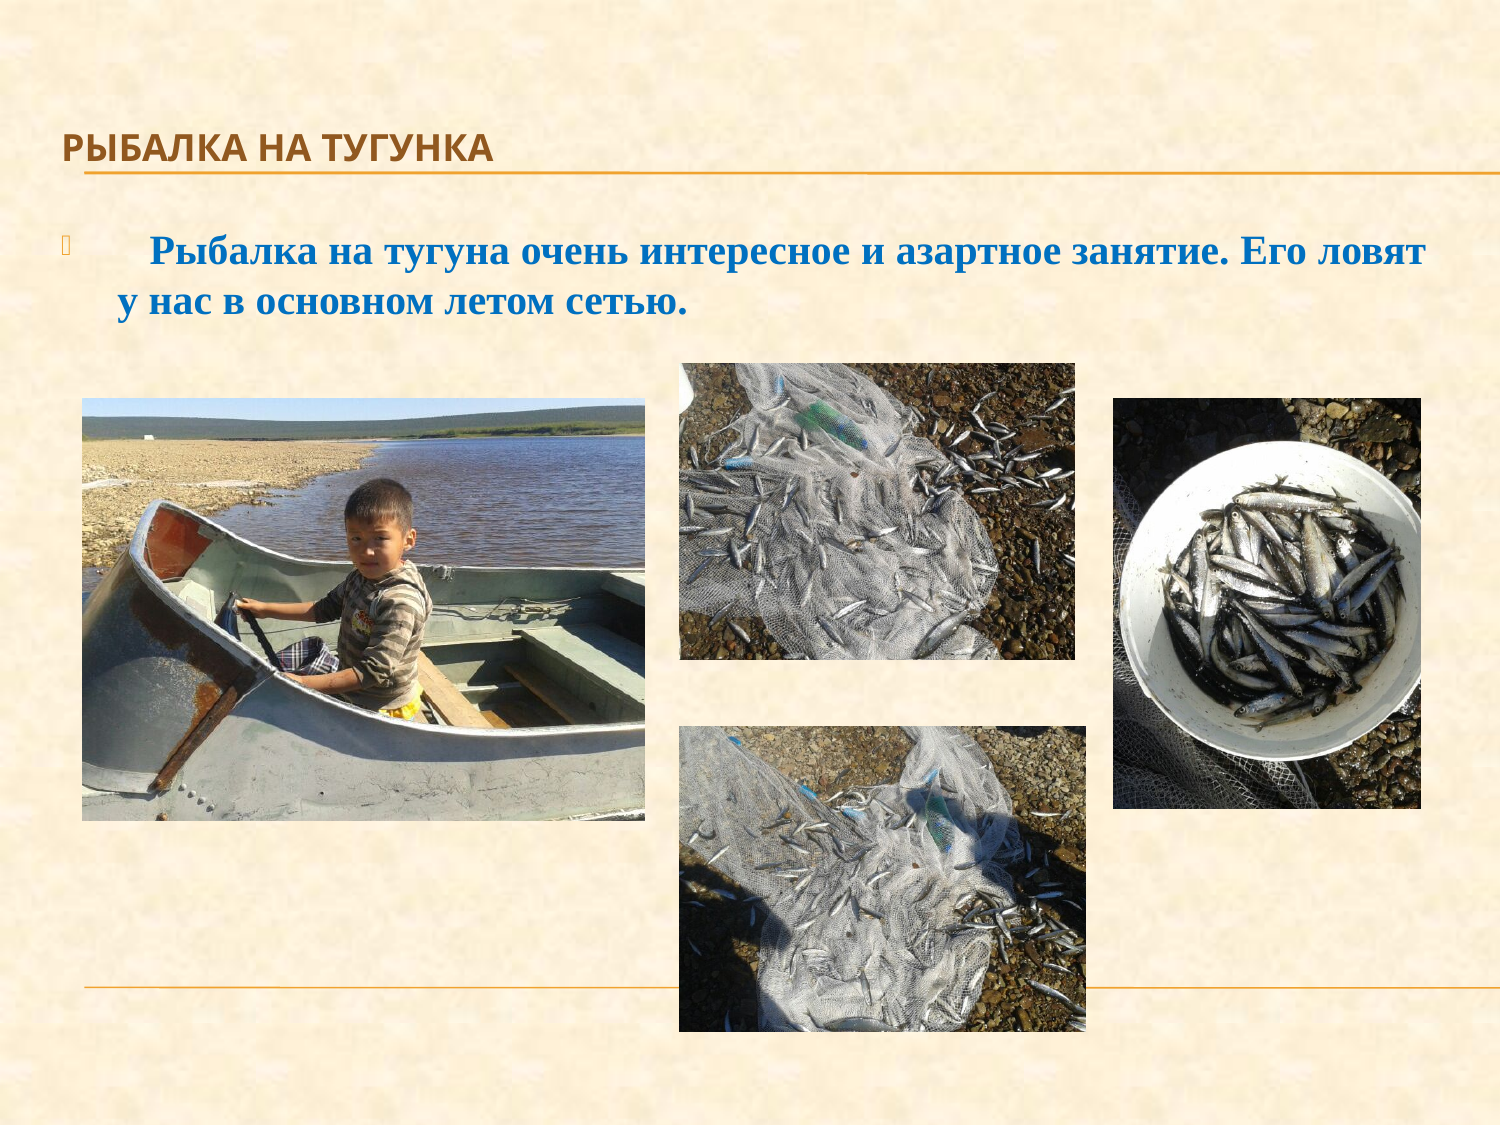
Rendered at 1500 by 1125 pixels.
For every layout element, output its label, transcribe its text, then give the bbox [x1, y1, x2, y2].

list Рыбалка на тугунка [46, 78, 750, 215]
list Рыбалка на тугуна очень интересное и азартное занятие. Его ловят у нас в основном летом сетью. [46, 215, 1442, 375]
picture [0, 0, 1500, 1125]
